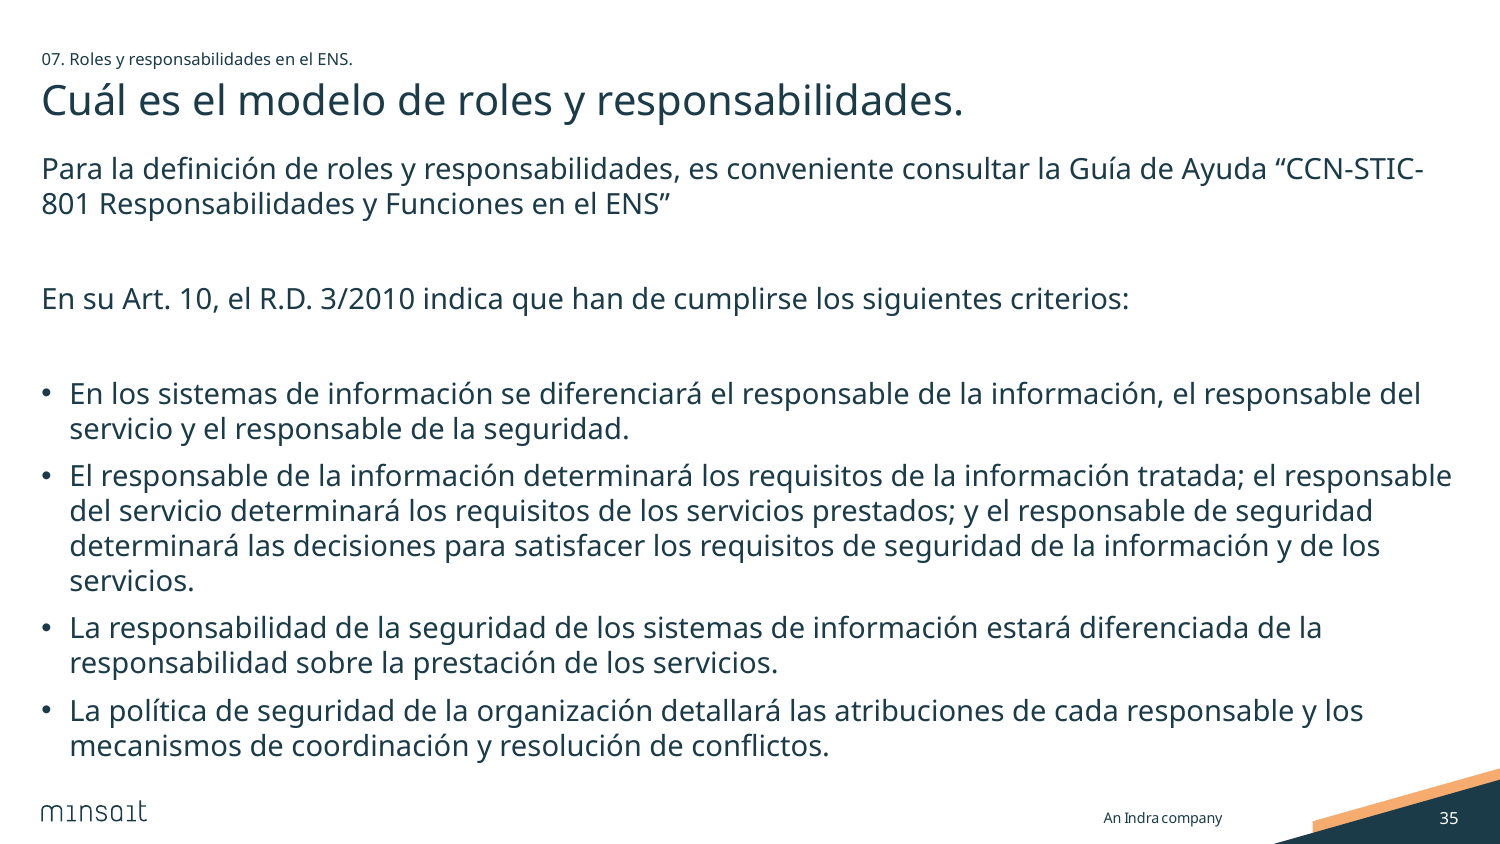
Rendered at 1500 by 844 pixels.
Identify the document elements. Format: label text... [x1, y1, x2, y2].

list 07. Roles y responsabilidades en el ENS. [41, 43, 1459, 75]
text_box Para la definición de roles y responsabilidades, es conveniente consultar la Guía de Ayuda “CCN-STIC-801 Responsabilidades y Funciones en el ENS” En su Art. 10, el R.D. 3/2010 indica que han de cumplirse los siguientes criterios: En los sistemas de información se diferenciará el responsable de la información, el responsable del servicio y el responsable de la seguridad. El responsable de la información determinará los requisitos de la información tratada; el responsable del servicio determinará los requisitos de los servicios prestados; y el responsable de seguridad determinará las decisiones para satisfacer los requisitos de seguridad de la información y de los servicios. La responsabilidad de la seguridad de los sistemas de información estará diferenciada de la responsabilidad sobre la prestación de los servicios. La política de seguridad de la organización detallará las atribuciones de cada responsable y los mecanismos de coordinación y resolución de conflictos. [41, 150, 1459, 436]
title Cuál es el modelo de roles y responsabilidades. [41, 79, 1459, 150]
